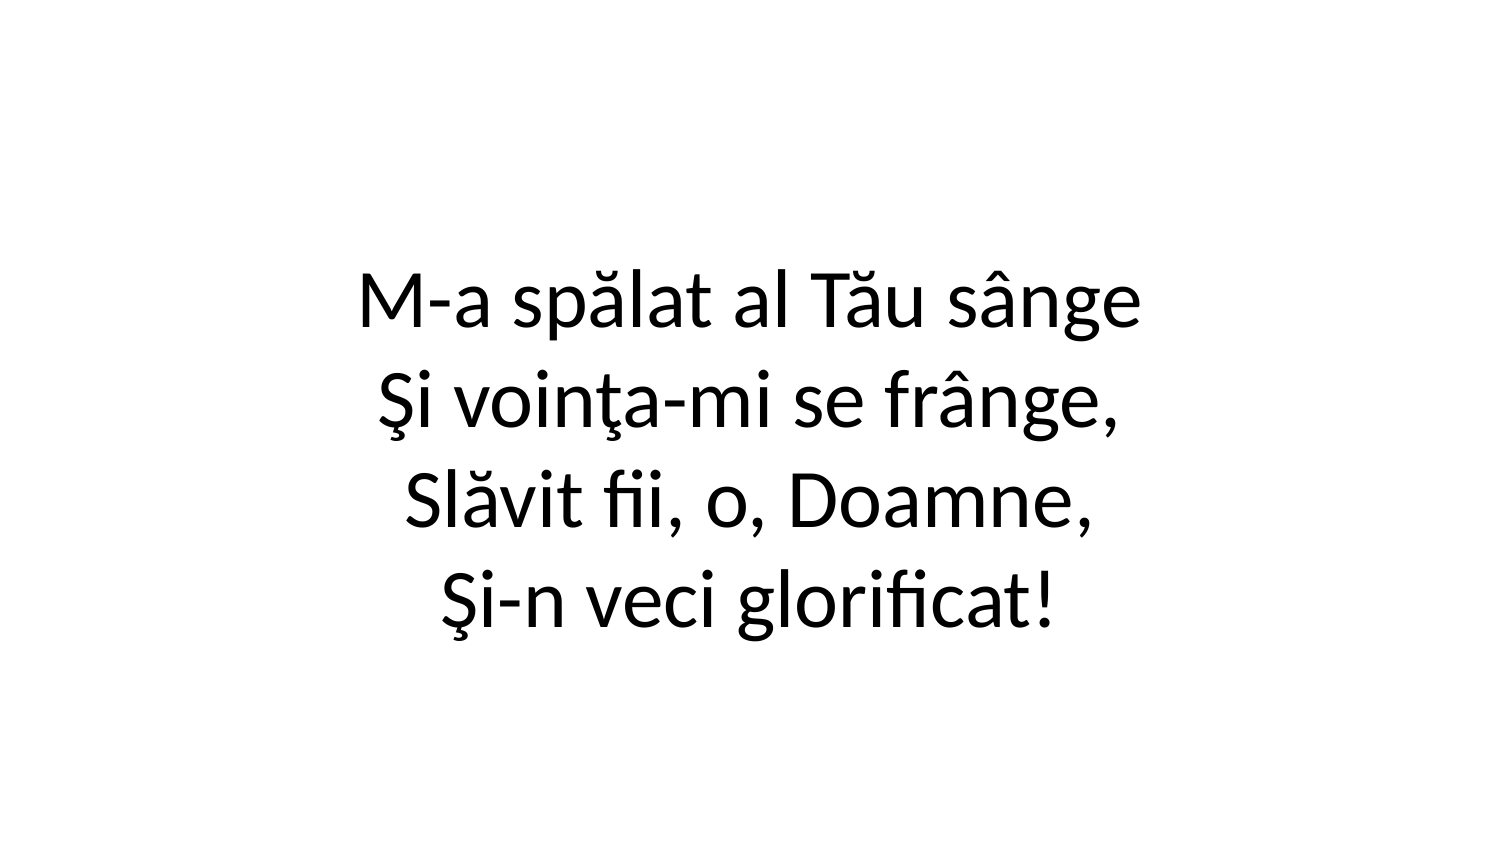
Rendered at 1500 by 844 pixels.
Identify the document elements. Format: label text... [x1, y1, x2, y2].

text_box M-a spălat al Tău sânge Şi voinţa-mi se frânge, Slăvit fii, o, Doamne, Şi-n veci glorificat! [341, 192, 1159, 652]
